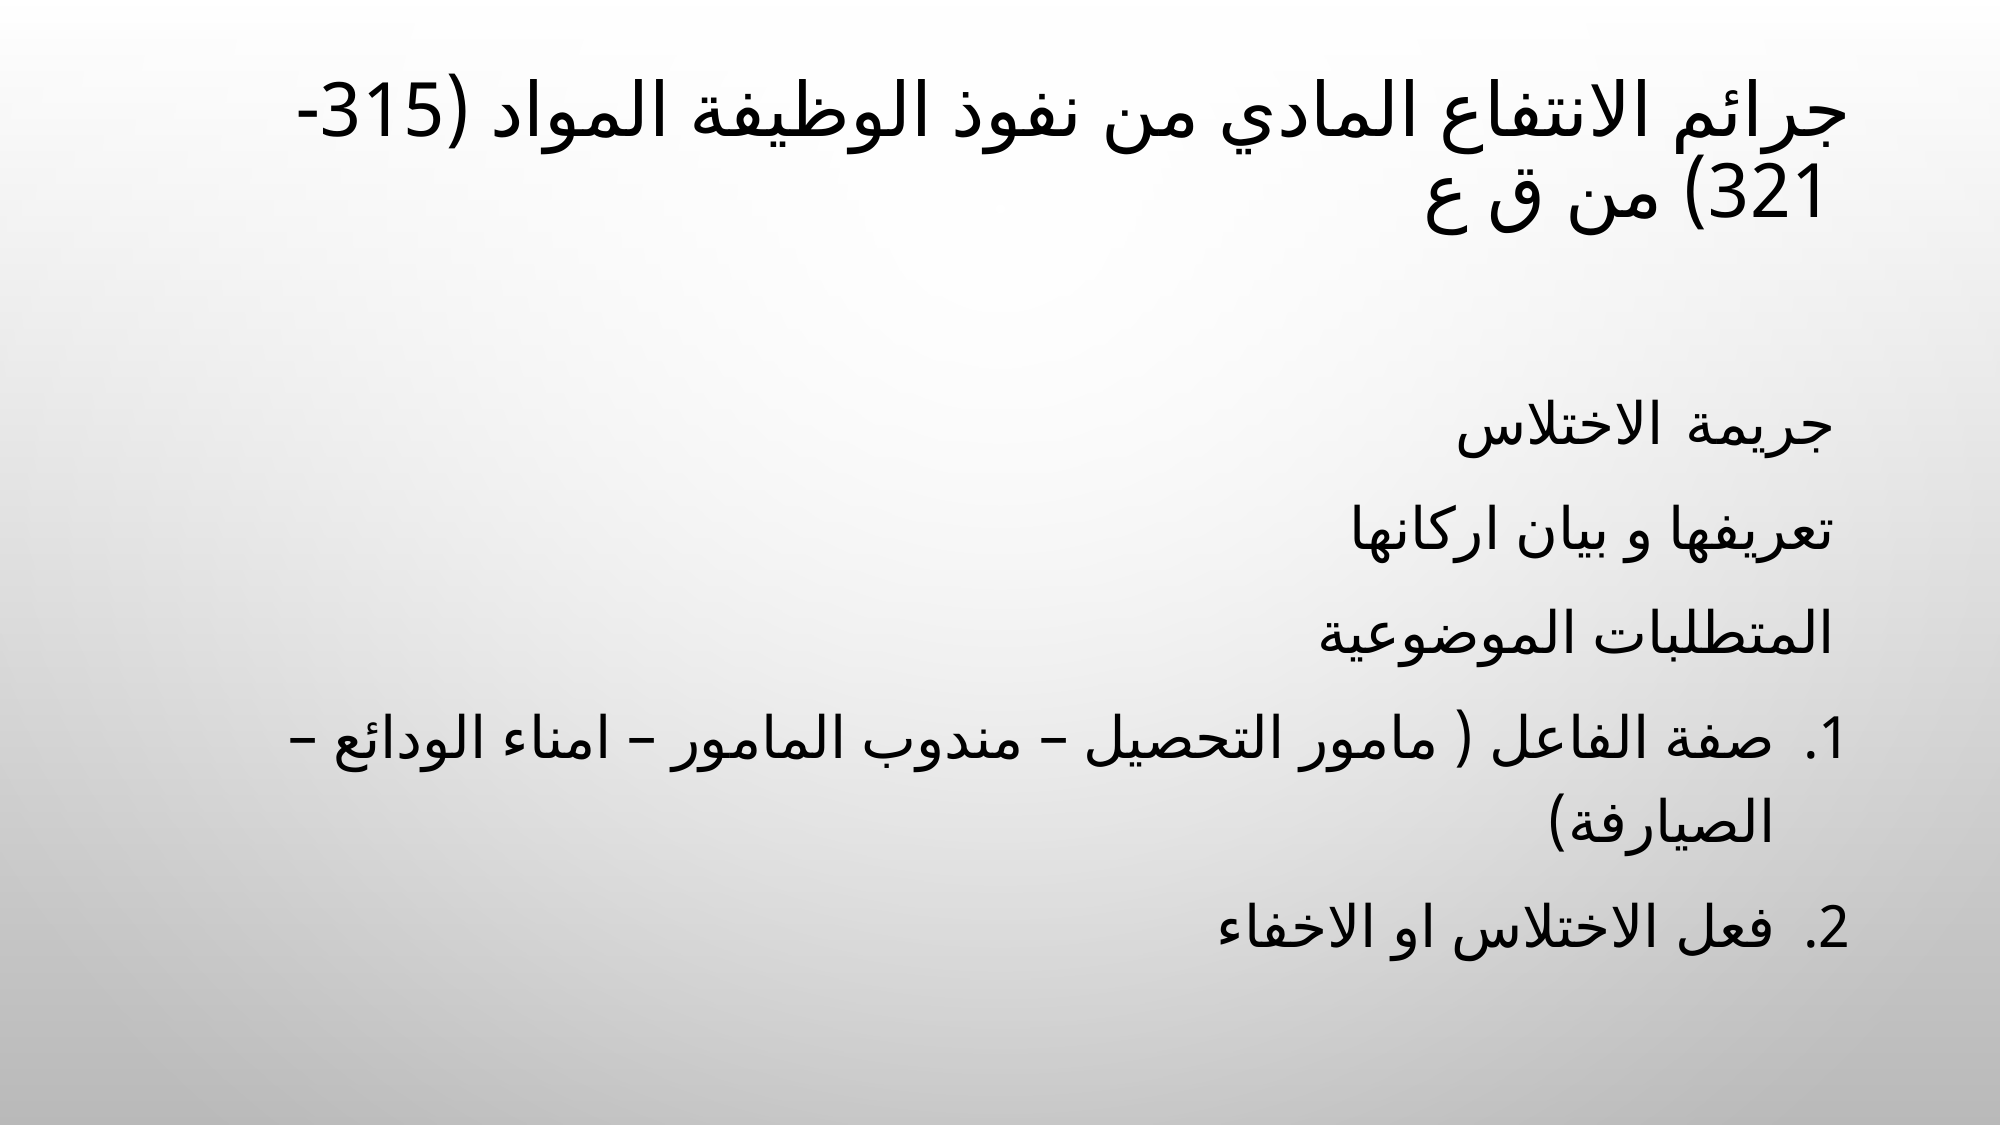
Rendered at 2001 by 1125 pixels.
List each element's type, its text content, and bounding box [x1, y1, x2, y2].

title جرائم الانتفاع المادي من نفوذ الوظيفة المواد (315-321) من ق ع [132, 73, 1868, 233]
list جريمة الاختلاس تعريفها و بيان اركانها المتطلبات الموضوعية صفة الفاعل ( مامور التحصيل – مندوب المامور – امناء الودائع – الصيارفة) فعل الاختلاس او الاخفاء [134, 364, 1866, 962]
picture [0, 0, 2000, 1125]
